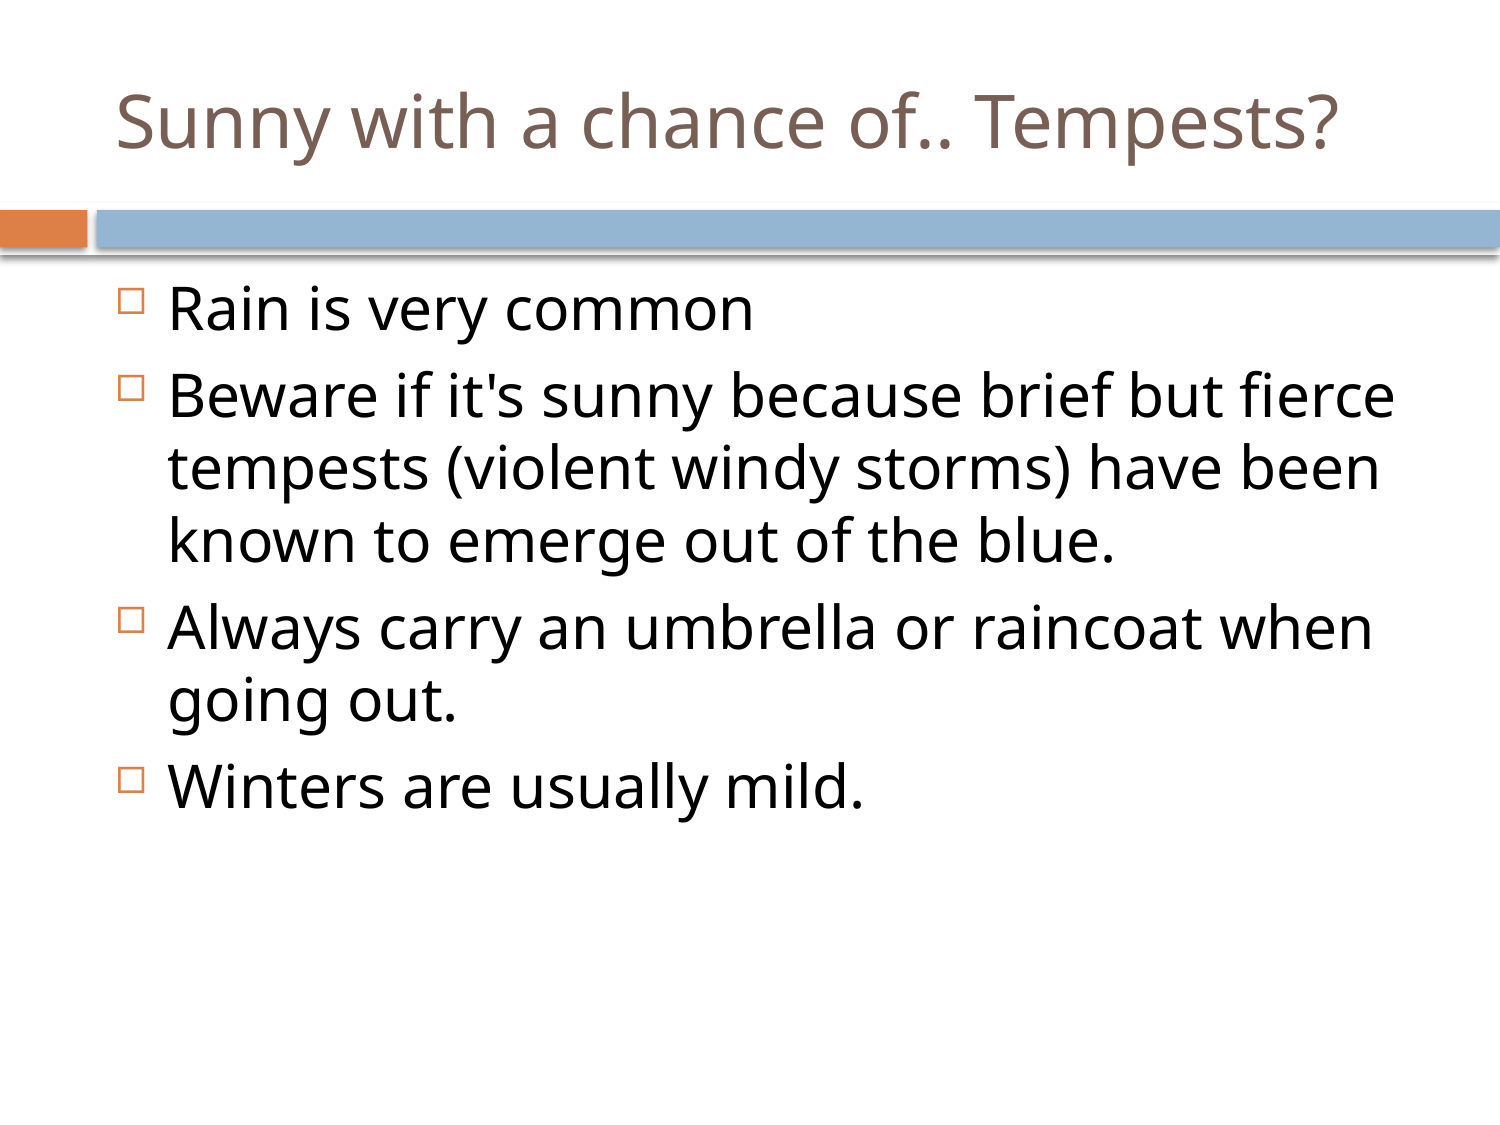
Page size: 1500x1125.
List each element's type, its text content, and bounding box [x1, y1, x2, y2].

list Rain is very common Beware if it's sunny because brief but fierce tempests (violent windy storms) have been known to emerge out of the blue. Always carry an umbrella or raincoat when going out. Winters are usually mild. [100, 262, 1438, 1000]
title Sunny with a chance of.. Tempests? [100, 37, 1438, 200]
